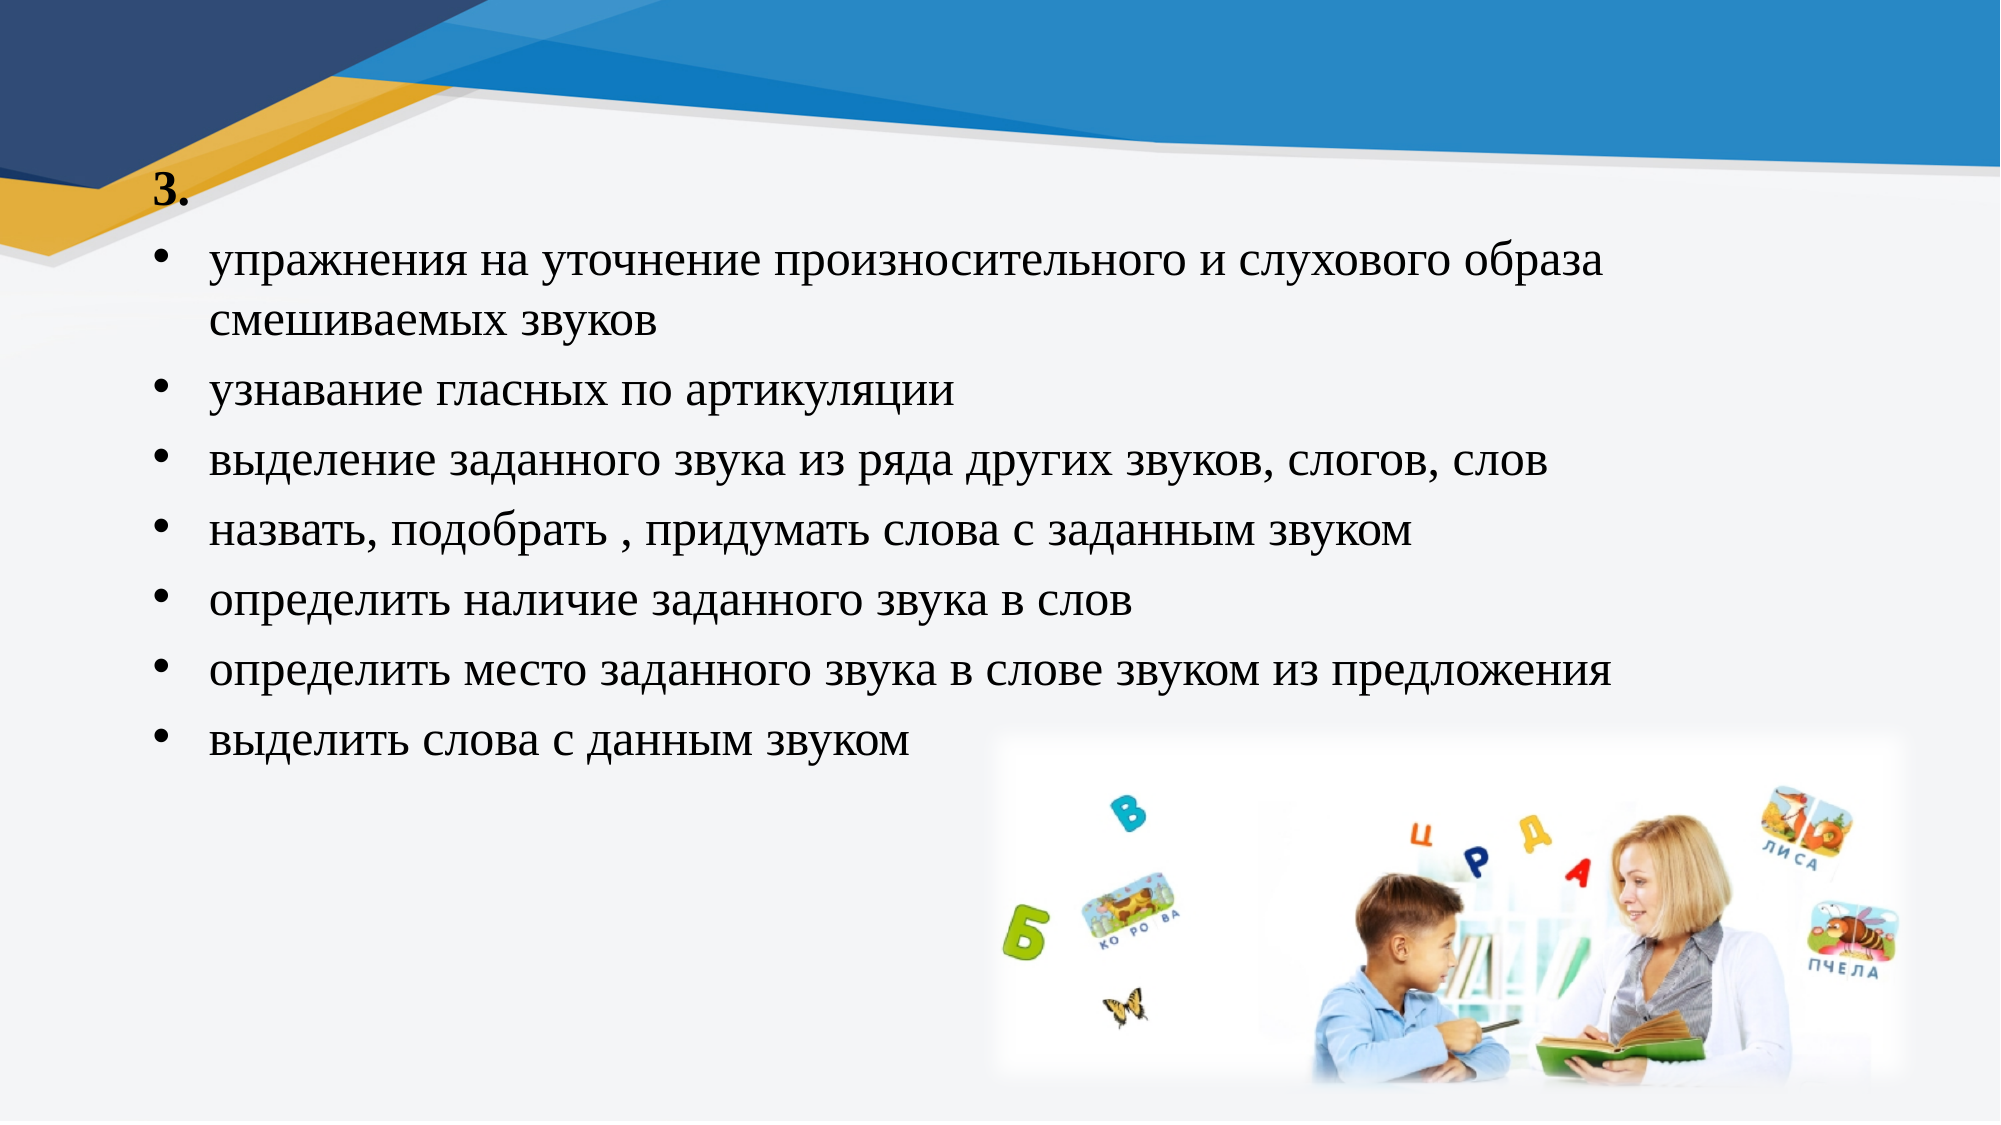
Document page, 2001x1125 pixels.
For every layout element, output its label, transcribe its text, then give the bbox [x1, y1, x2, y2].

picture [0, 0, 2000, 1125]
list 3. упражнения на уточнение произносительного и слухового образа смешиваемых звуков узнавание гласных по артикуляции выделение заданного звука из ряда других звуков, слогов, слов назвать, подобрать , придумать слова с заданным звуком определить наличие заданного звука в слов определить место заданного звука в слове звуком из предложения выделить слова с данным звуком [137, 78, 1863, 799]
